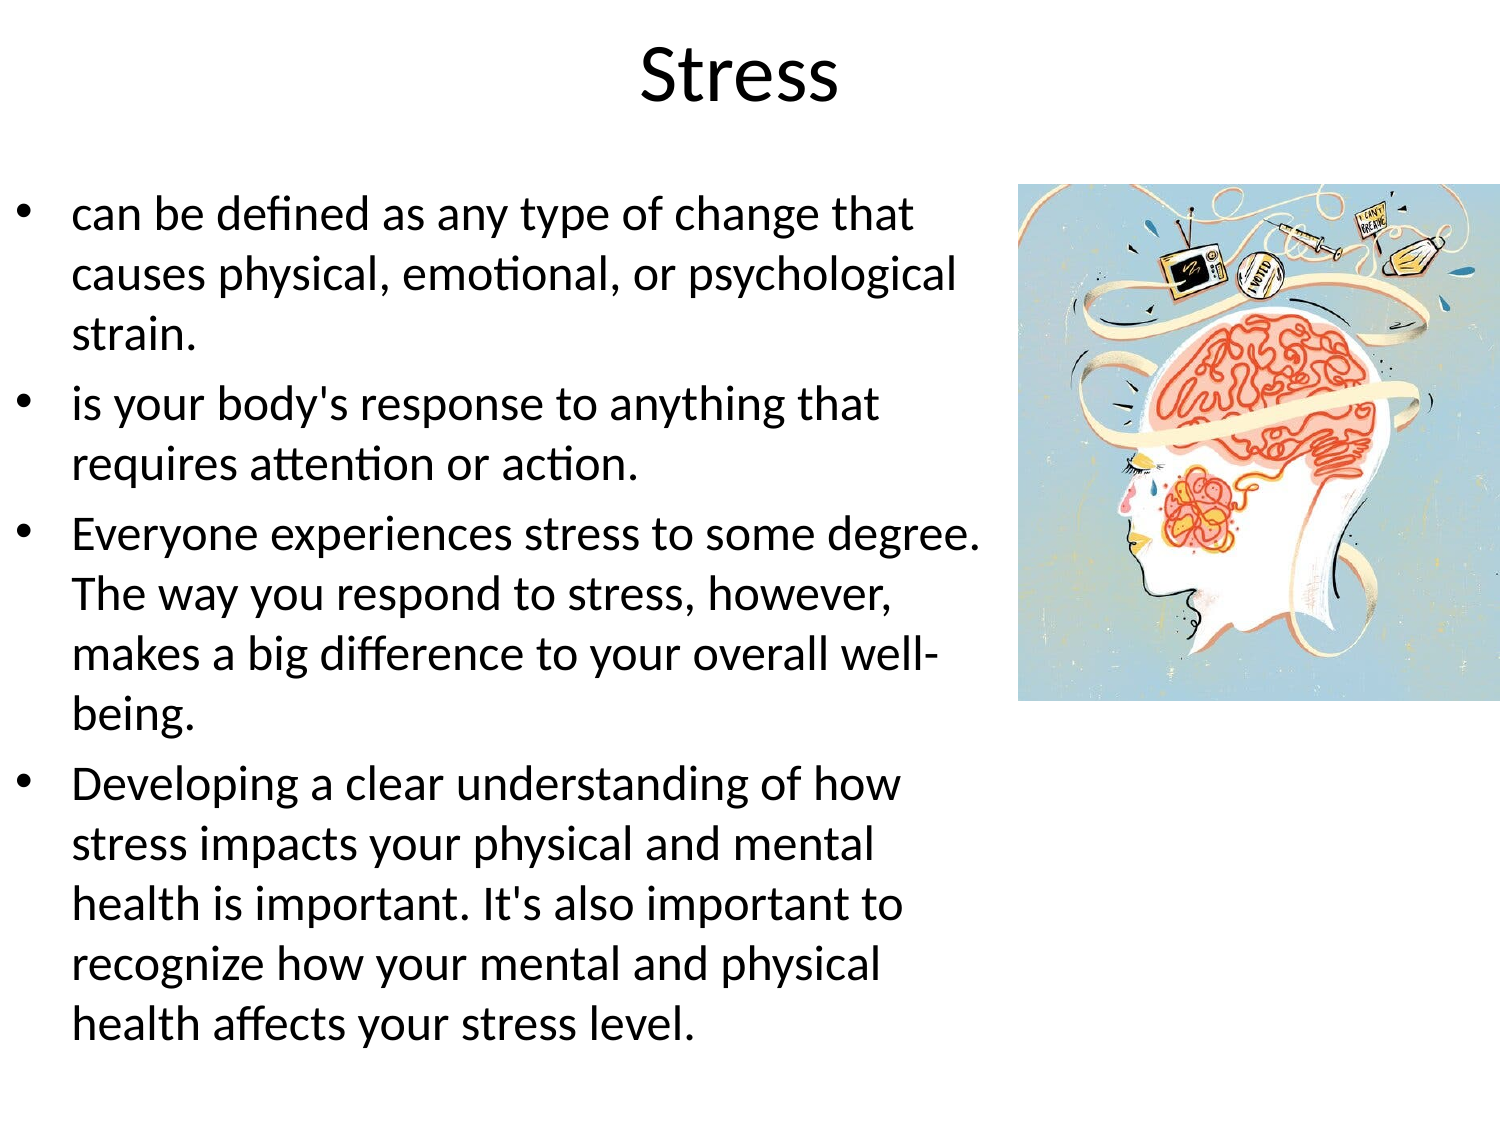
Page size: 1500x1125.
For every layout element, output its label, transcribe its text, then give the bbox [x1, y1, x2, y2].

title Stress [64, 0, 1415, 138]
picture [1018, 184, 1500, 702]
list can be defined as any type of change that causes physical, emotional, or psychological strain. is your body's response to anything that requires attention or action. Everyone experiences stress to some degree. The way you respond to stress, however, makes a big difference to your overall well-being. Developing a clear understanding of how stress impacts your physical and mental health is important. It's also important to recognize how your mental and physical health affects your stress level. [0, 172, 1010, 916]
